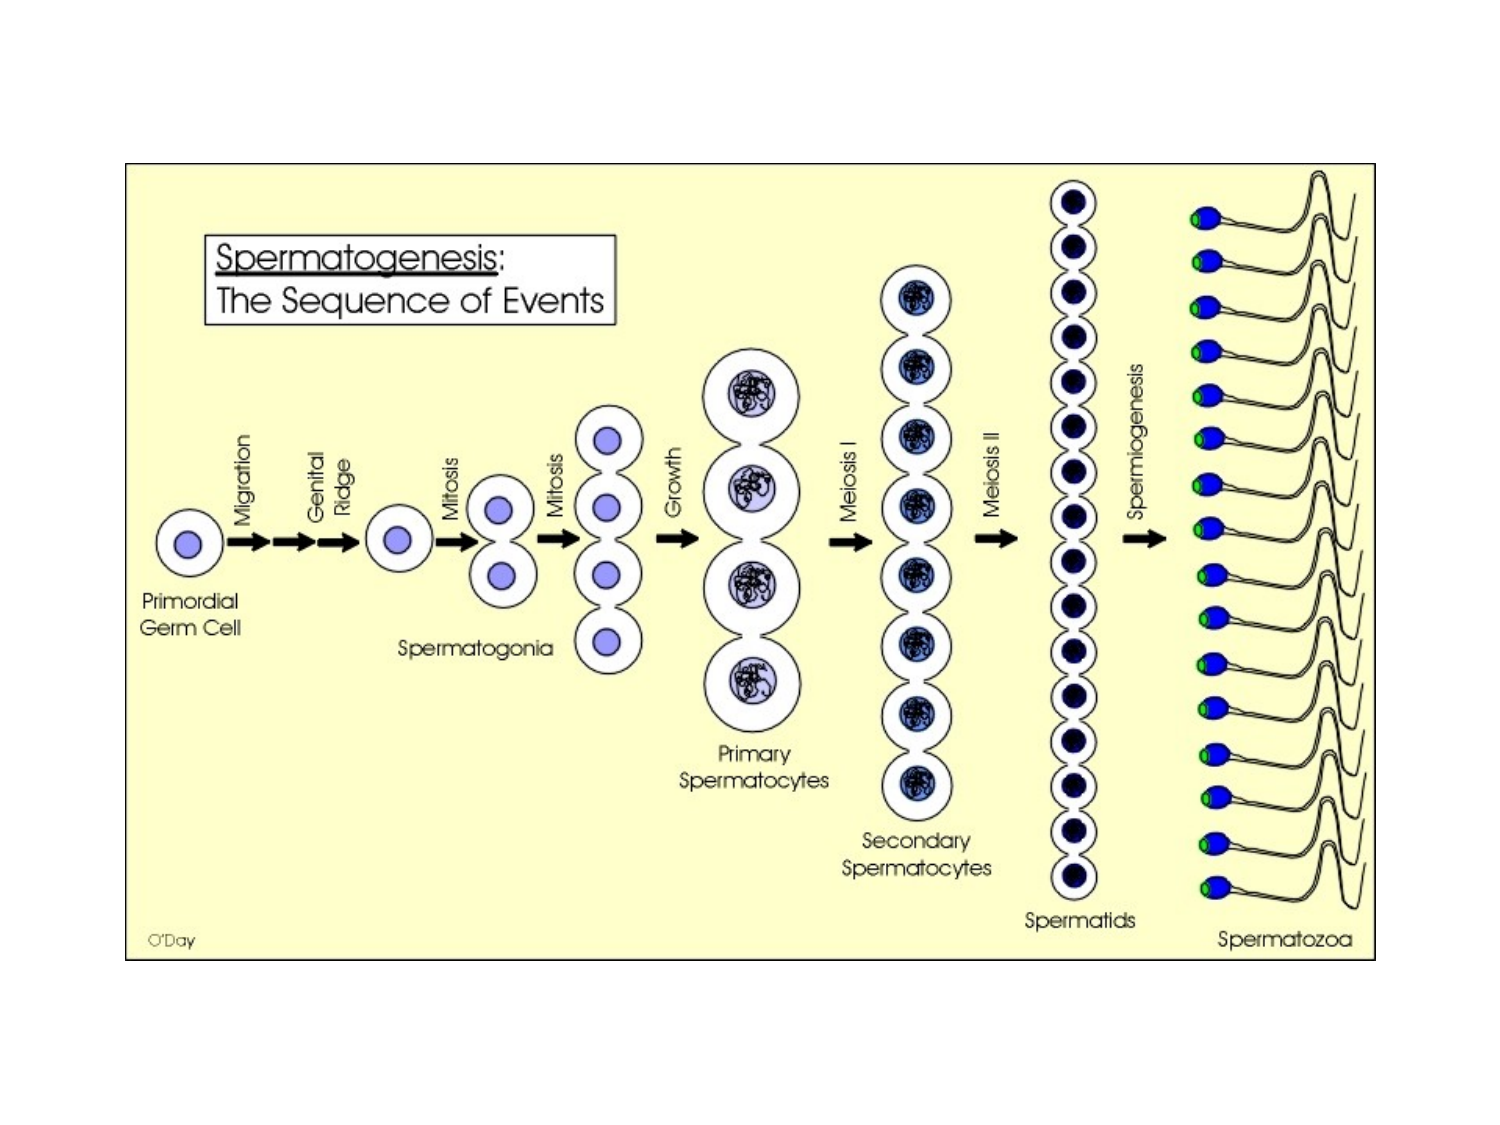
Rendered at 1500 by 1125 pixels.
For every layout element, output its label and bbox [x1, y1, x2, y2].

picture [124, 163, 1376, 962]
